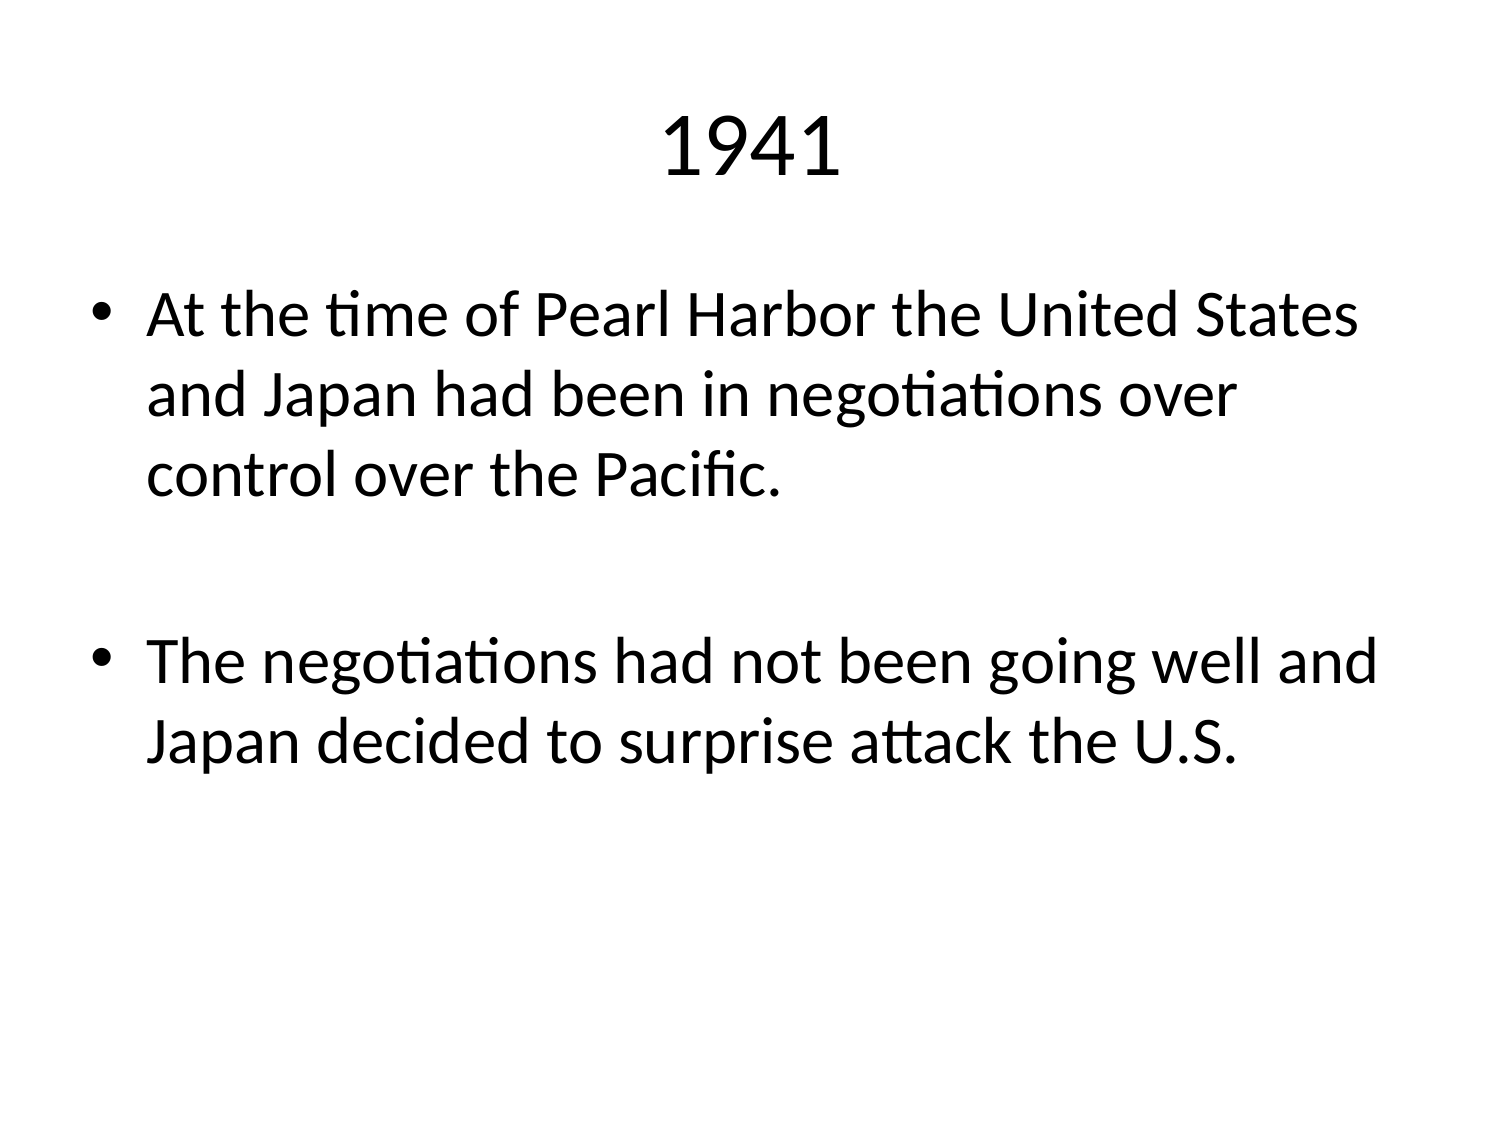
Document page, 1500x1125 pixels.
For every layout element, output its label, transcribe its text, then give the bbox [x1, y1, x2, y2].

title 1941 [75, 45, 1425, 233]
list At the time of Pearl Harbor the United States and Japan had been in negotiations over control over the Pacific. The negotiations had not been going well and Japan decided to surprise attack the U.S. [75, 262, 1425, 1005]
